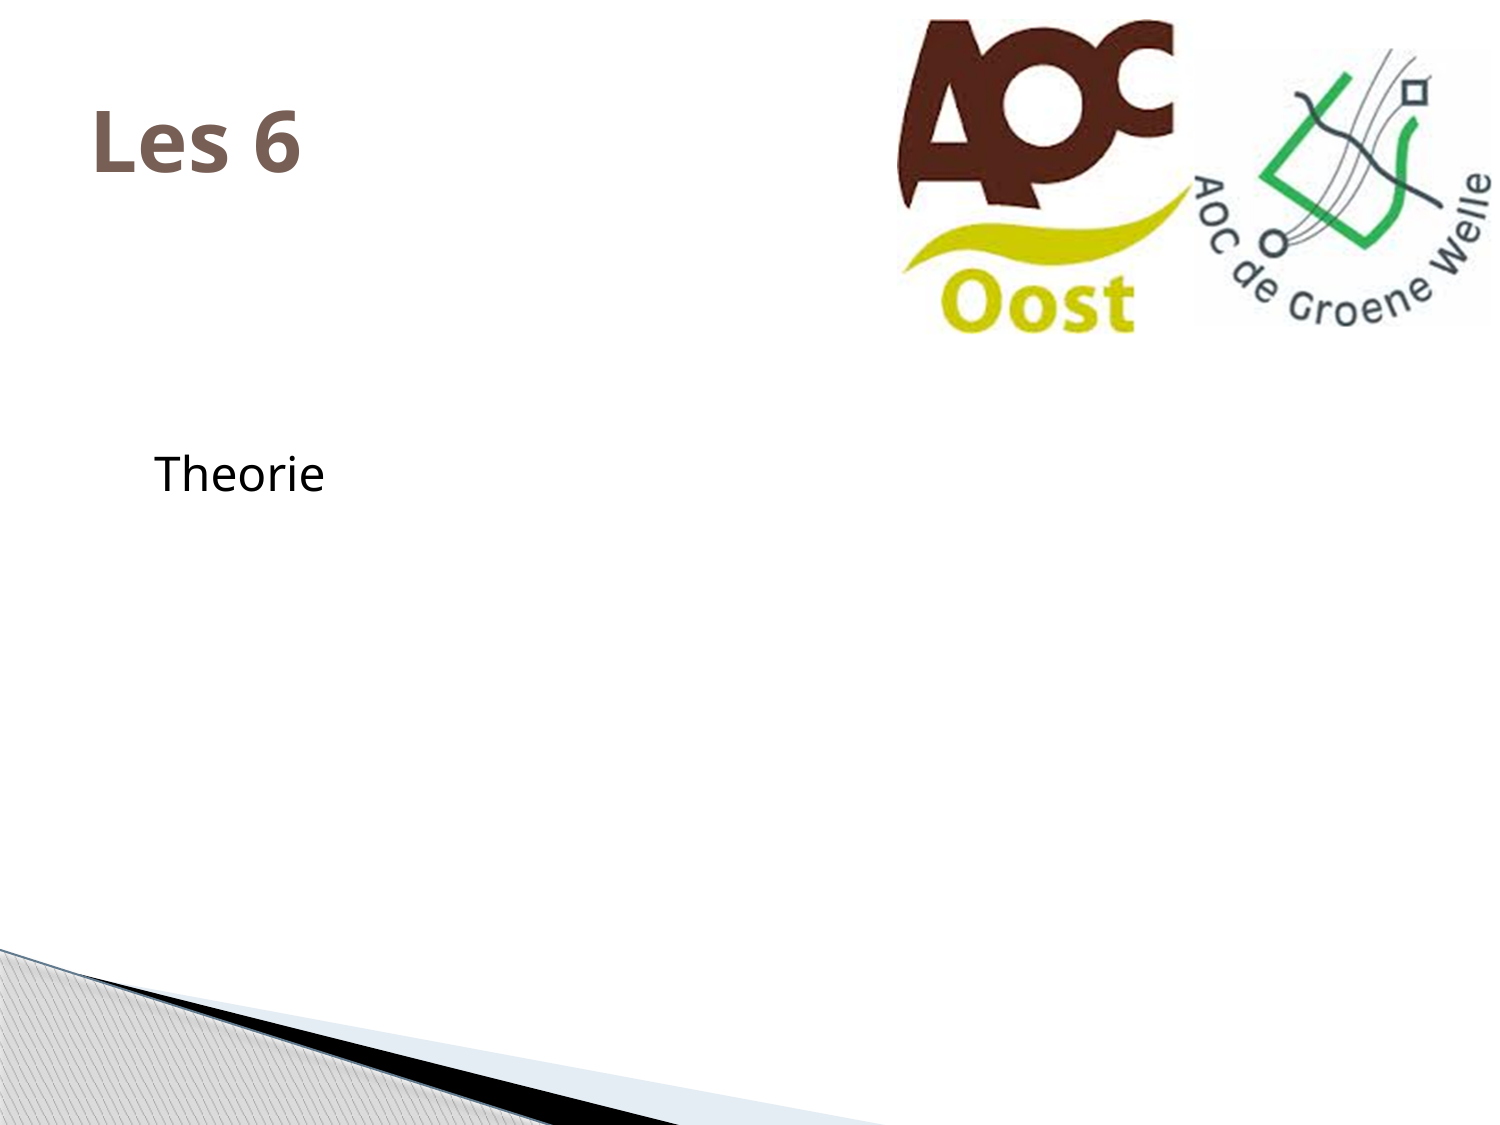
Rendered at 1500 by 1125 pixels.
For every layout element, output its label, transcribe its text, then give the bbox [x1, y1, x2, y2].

title Les 6 [75, 45, 891, 233]
list Theorie [75, 243, 1425, 986]
picture [897, 18, 1500, 357]
